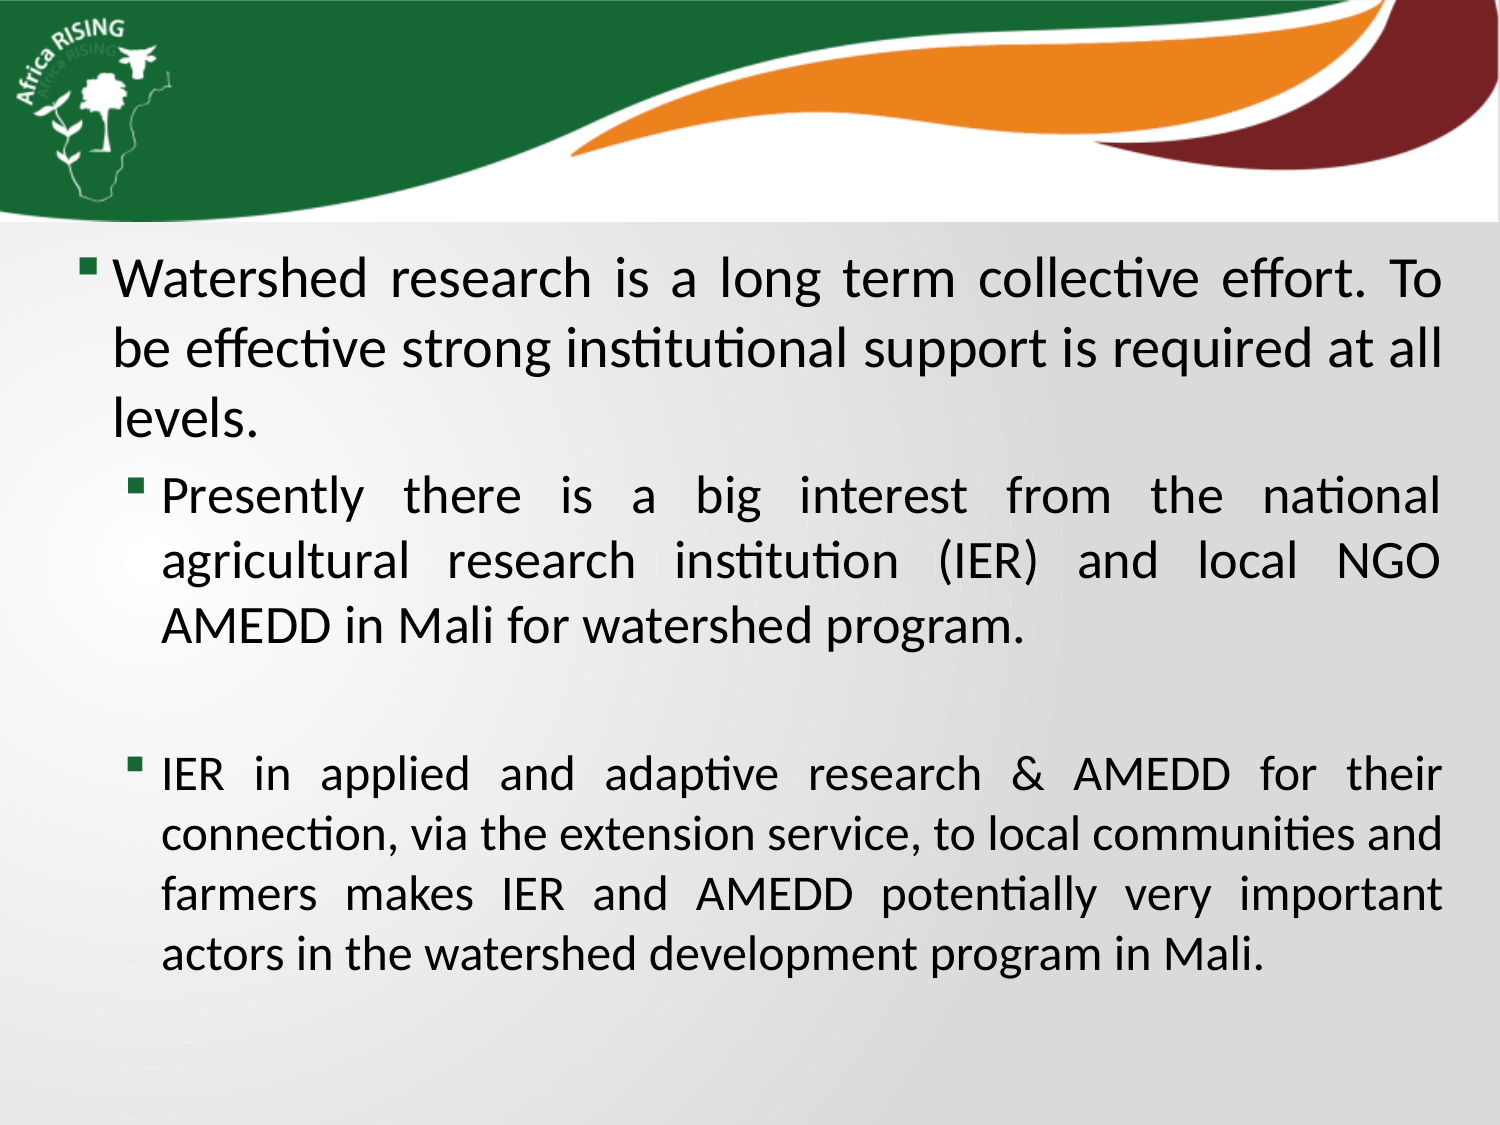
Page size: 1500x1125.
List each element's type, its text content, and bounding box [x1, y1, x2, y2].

list Watershed research is a long term collective effort. To be effective strong institutional support is required at all levels. Presently there is a big interest from the national agricultural research institution (IER) and local NGO AMEDD in Mali for watershed program. IER in applied and adaptive research & AMEDD for their connection, via the extension service, to local communities and farmers makes IER and AMEDD potentially very important actors in the watershed development program in Mali. [41, 231, 1459, 1094]
picture [0, 0, 1499, 222]
